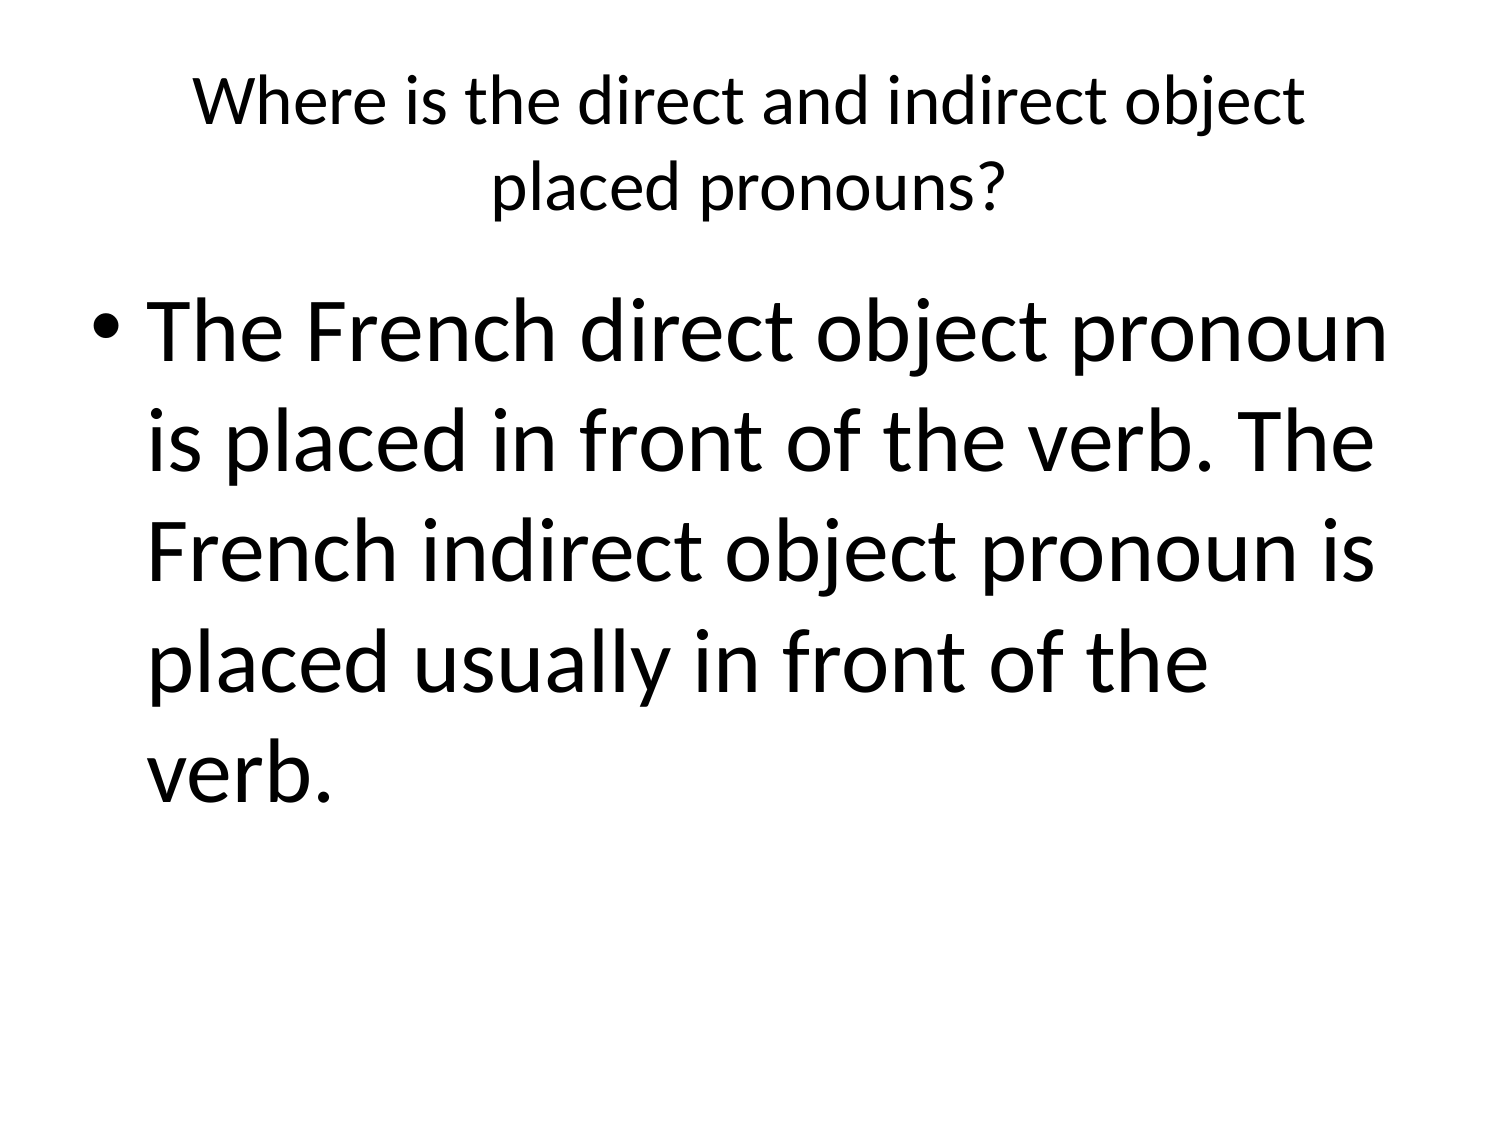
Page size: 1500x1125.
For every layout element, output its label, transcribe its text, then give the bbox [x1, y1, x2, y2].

list The French direct object pronoun is placed in front of the verb. The French indirect object pronoun is placed usually in front of the verb. [75, 262, 1425, 1005]
title Where is the direct and indirect object placed pronouns? [75, 45, 1425, 233]
